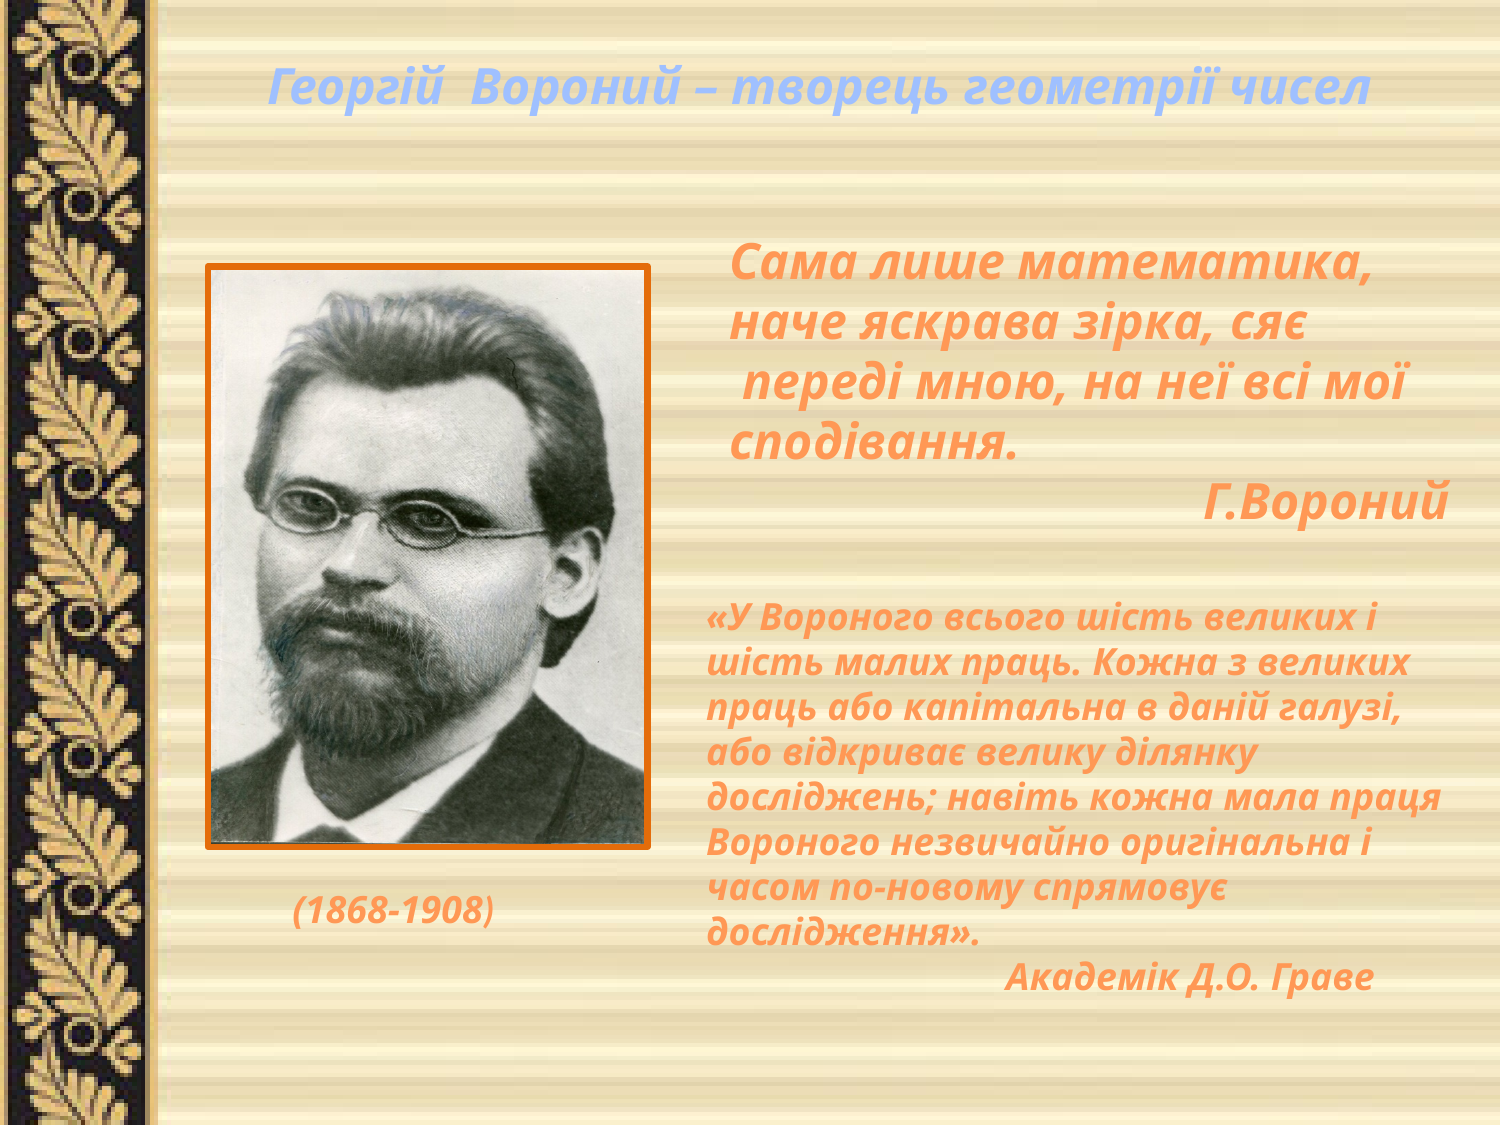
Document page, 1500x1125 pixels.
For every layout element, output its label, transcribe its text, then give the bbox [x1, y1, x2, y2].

picture [0, 0, 1500, 1125]
text_box Георгій Вороний – творець геометрії чисел [252, 46, 1387, 122]
text_box «У Вороного всього шість великих і шість малих праць. Кожна з великих праць або капітальна в даній галузі, або відкриває велику ділянку досліджень; навіть кожна мала праця Вороного незвичайно оригінальна і часом по-новому спрямовує дослідження». Академік Д.О. Граве [691, 585, 1465, 1006]
text_box Сама лише математика, наче яскрава зірка, сяє переді мною, на неї всі мої сподівання. Г.Вороний [714, 222, 1465, 585]
text_box (1868-1908) [277, 878, 510, 939]
